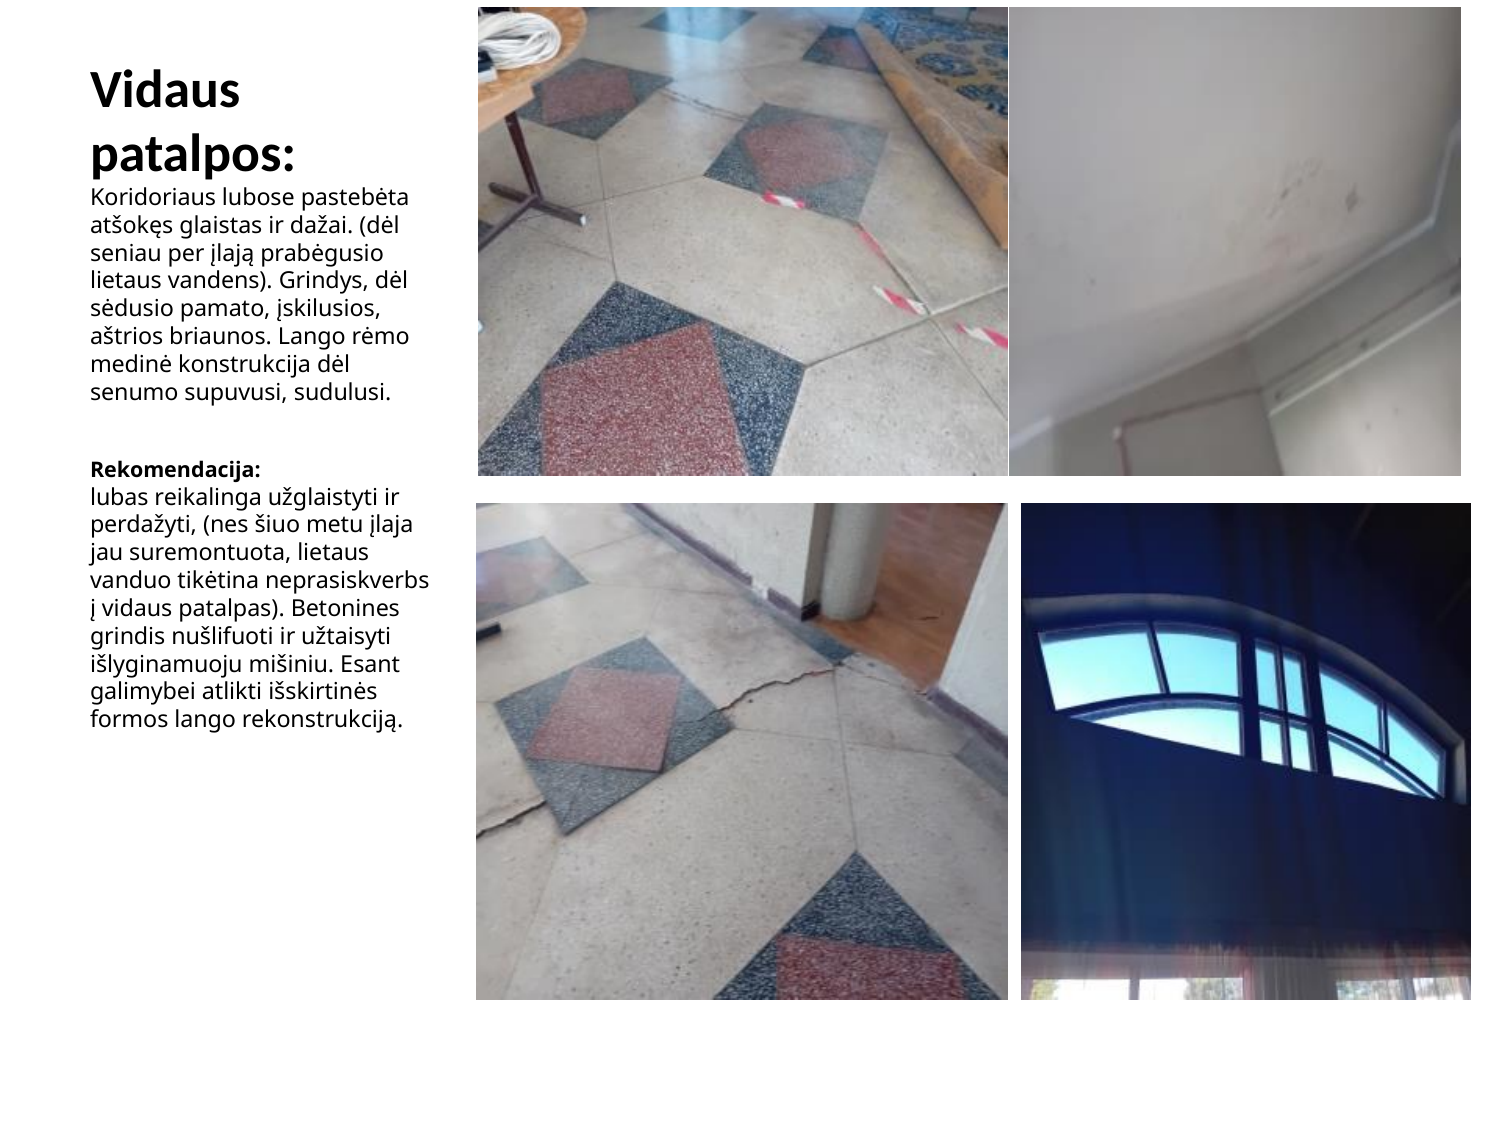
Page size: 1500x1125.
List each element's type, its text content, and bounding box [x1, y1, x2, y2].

picture [476, 503, 1009, 1000]
picture [1021, 503, 1471, 1000]
title Vidaus patalpos: Koridoriaus lubose pastebėta atšokęs glaistas ir dažai. (dėl seniau per įlają prabėgusio lietaus vandens). Grindys, dėl sėdusio pamato, įskilusios, aštrios briaunos. Lango rėmo medinė konstrukcija dėl senumo supuvusi, sudulusi. Rekomendacija: lubas reikalinga užglaistyti ir perdažyti, (nes šiuo metu įlaja jau suremontuota, lietaus vanduo tikėtina neprasiskverbs į vidaus patalpas). Betonines grindis nušlifuoti ir užtaisyti išlyginamuoju mišiniu. Esant galimybei atlikti išskirtinės formos lango rekonstrukciją. [75, 45, 455, 870]
picture [477, 7, 1008, 476]
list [1009, 7, 1461, 476]
